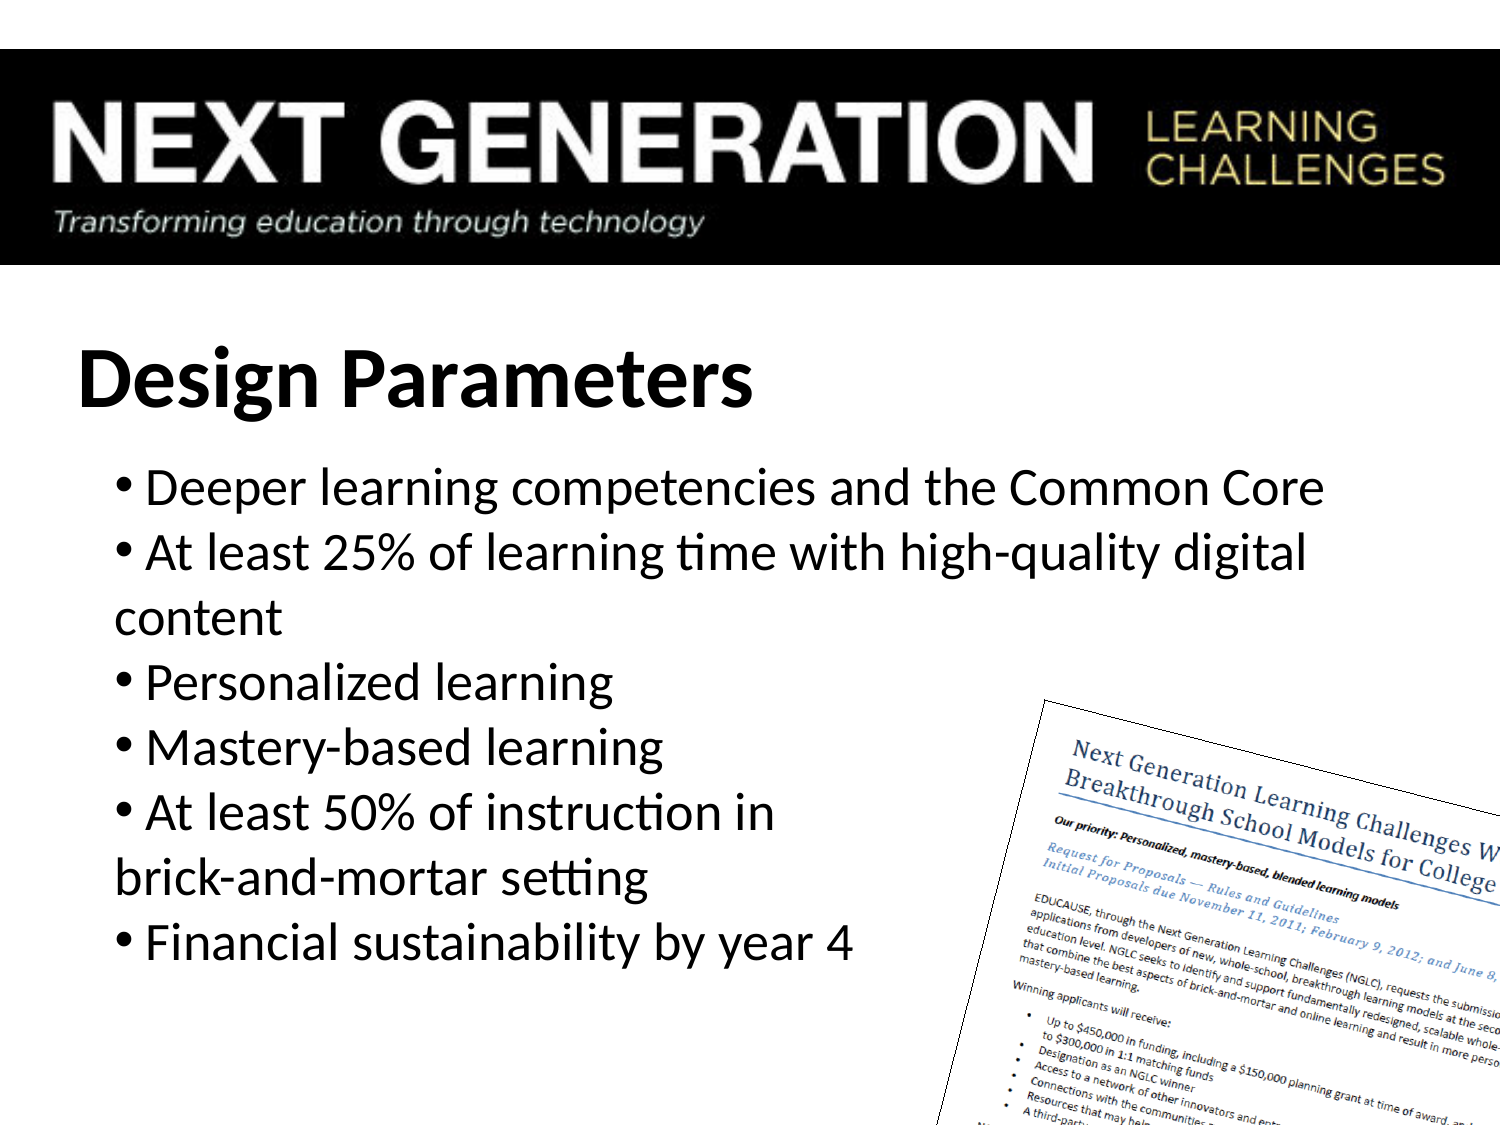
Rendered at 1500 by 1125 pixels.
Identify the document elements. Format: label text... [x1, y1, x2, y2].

text_box Deeper learning competencies and the Common Core At least 25% of learning time with high-quality digital content Personalized learning Mastery-based learning At least 50% of instruction in brick-and-mortar setting Financial sustainability by year 4 [99, 444, 1450, 979]
text_box Design Parameters [62, 312, 1338, 433]
picture [938, 701, 1500, 1125]
picture [0, 49, 1500, 265]
